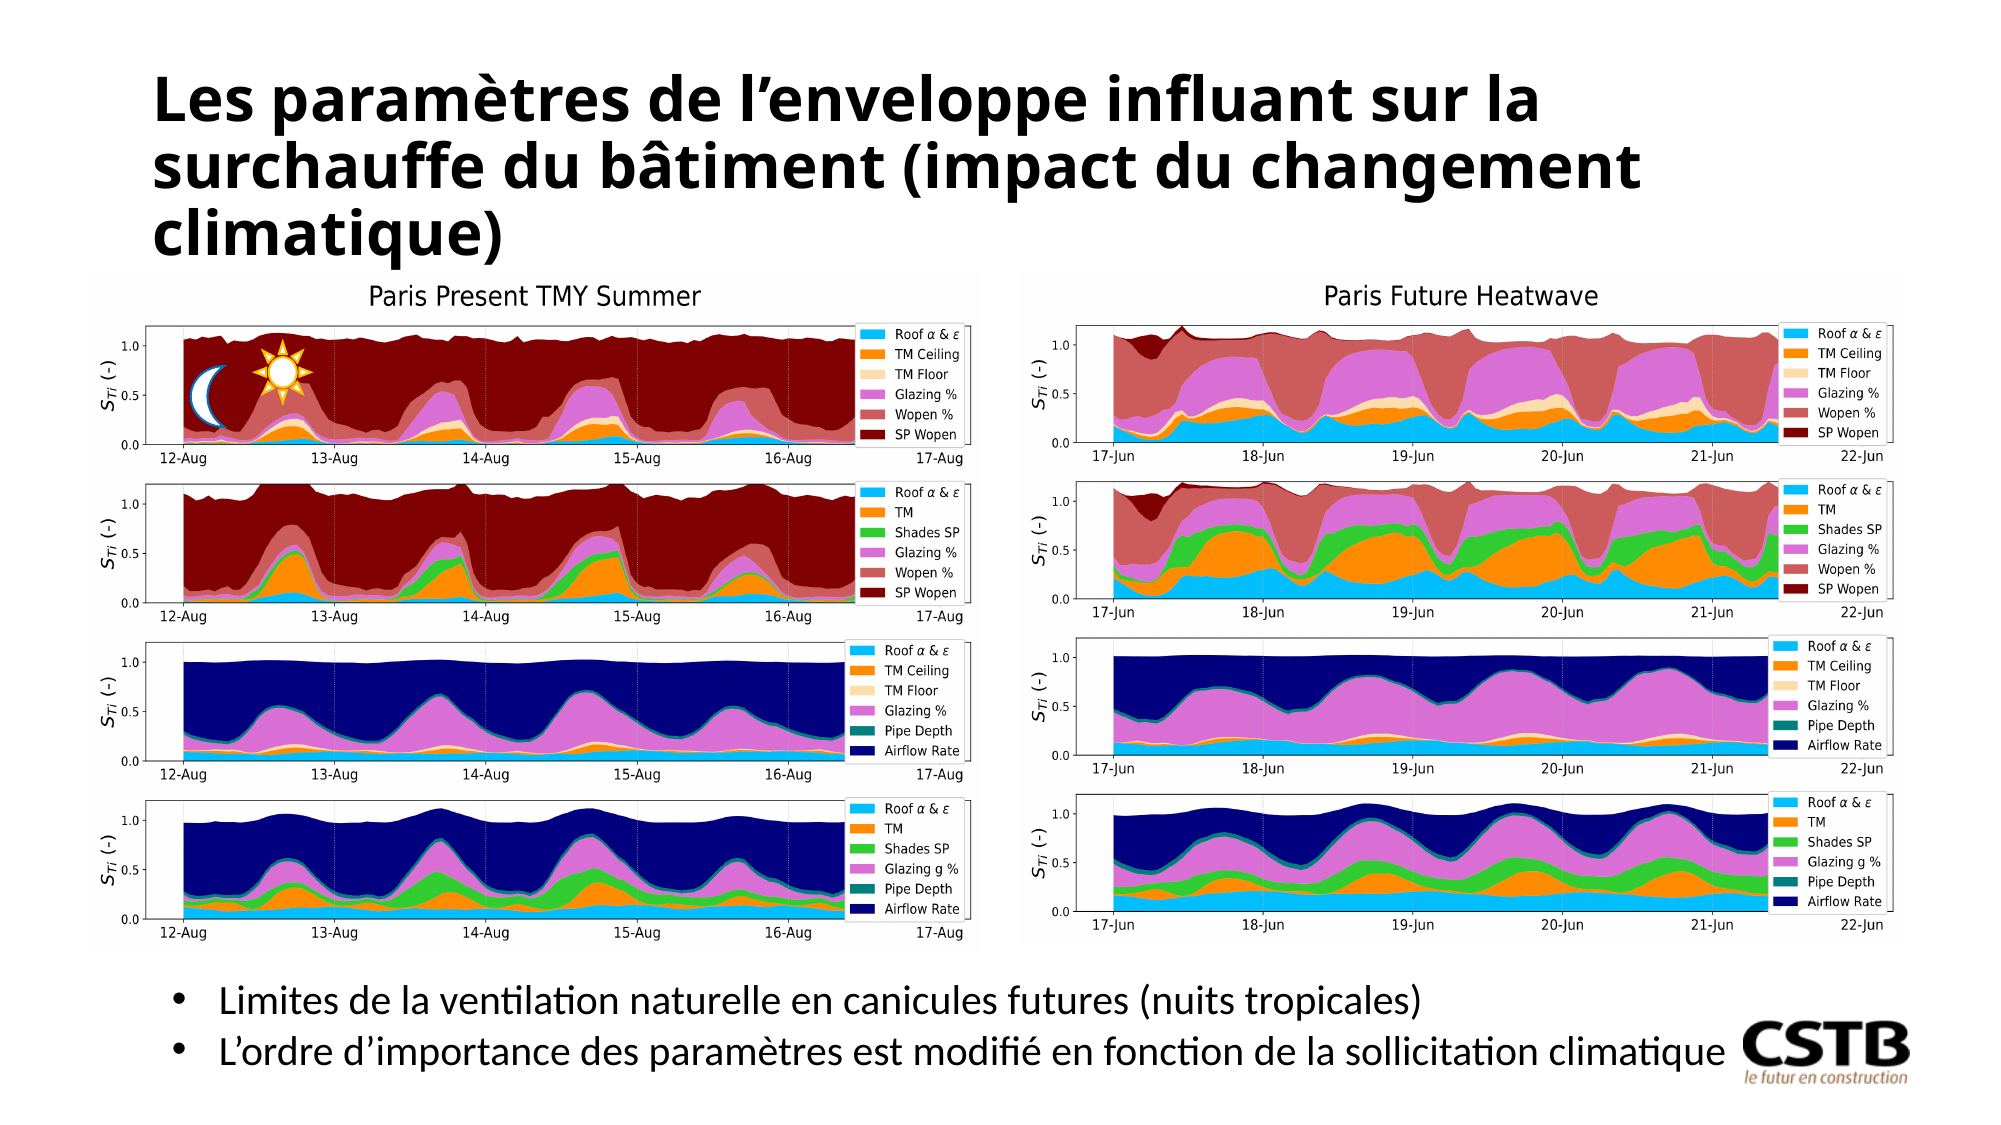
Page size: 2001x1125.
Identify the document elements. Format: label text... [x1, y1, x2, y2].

picture [1743, 1019, 1910, 1087]
text_box Limites de la ventilation naturelle en canicules futures (nuits tropicales) L’ordre d’importance des paramètres est modifié en fonction de la sollicitation climatique [157, 965, 1883, 1081]
title Les paramètres de l’enveloppe influant sur la surchauffe du bâtiment (impact du changement climatique) [137, 59, 1863, 278]
picture [87, 271, 981, 952]
picture [1019, 271, 1903, 944]
